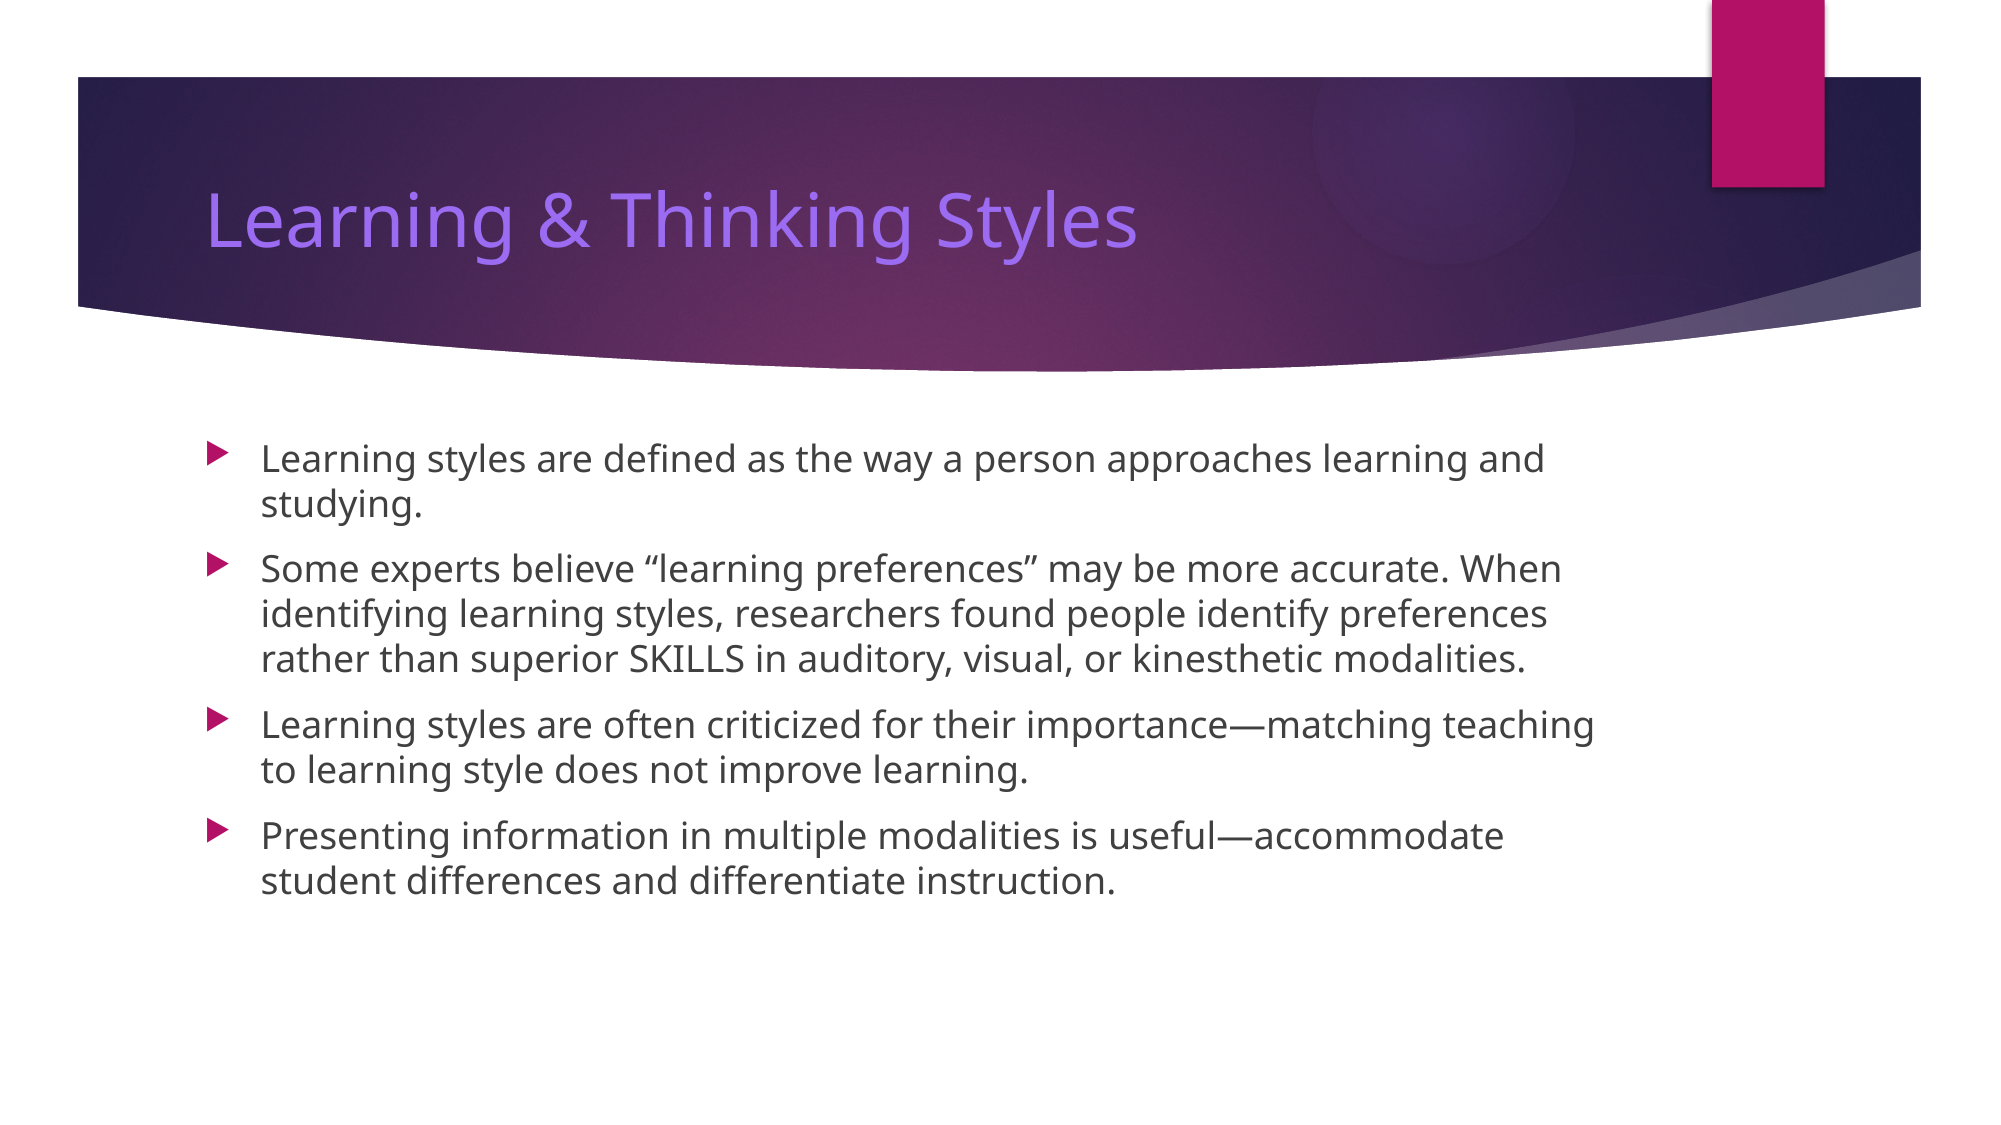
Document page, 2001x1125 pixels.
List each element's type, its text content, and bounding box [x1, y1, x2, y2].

list Learning styles are defined as the way a person approaches learning and studying. Some experts believe “learning preferences” may be more accurate. When identifying learning styles, researchers found people identify preferences rather than superior SKILLS in auditory, visual, or kinesthetic modalities. Learning styles are often criticized for their importance—matching teaching to learning style does not improve learning. Presenting information in multiple modalities is useful—accommodate student differences and differentiate instruction. [189, 427, 1208, 988]
title Learning & Thinking Styles [189, 159, 1627, 276]
list [1208, 427, 2000, 1057]
